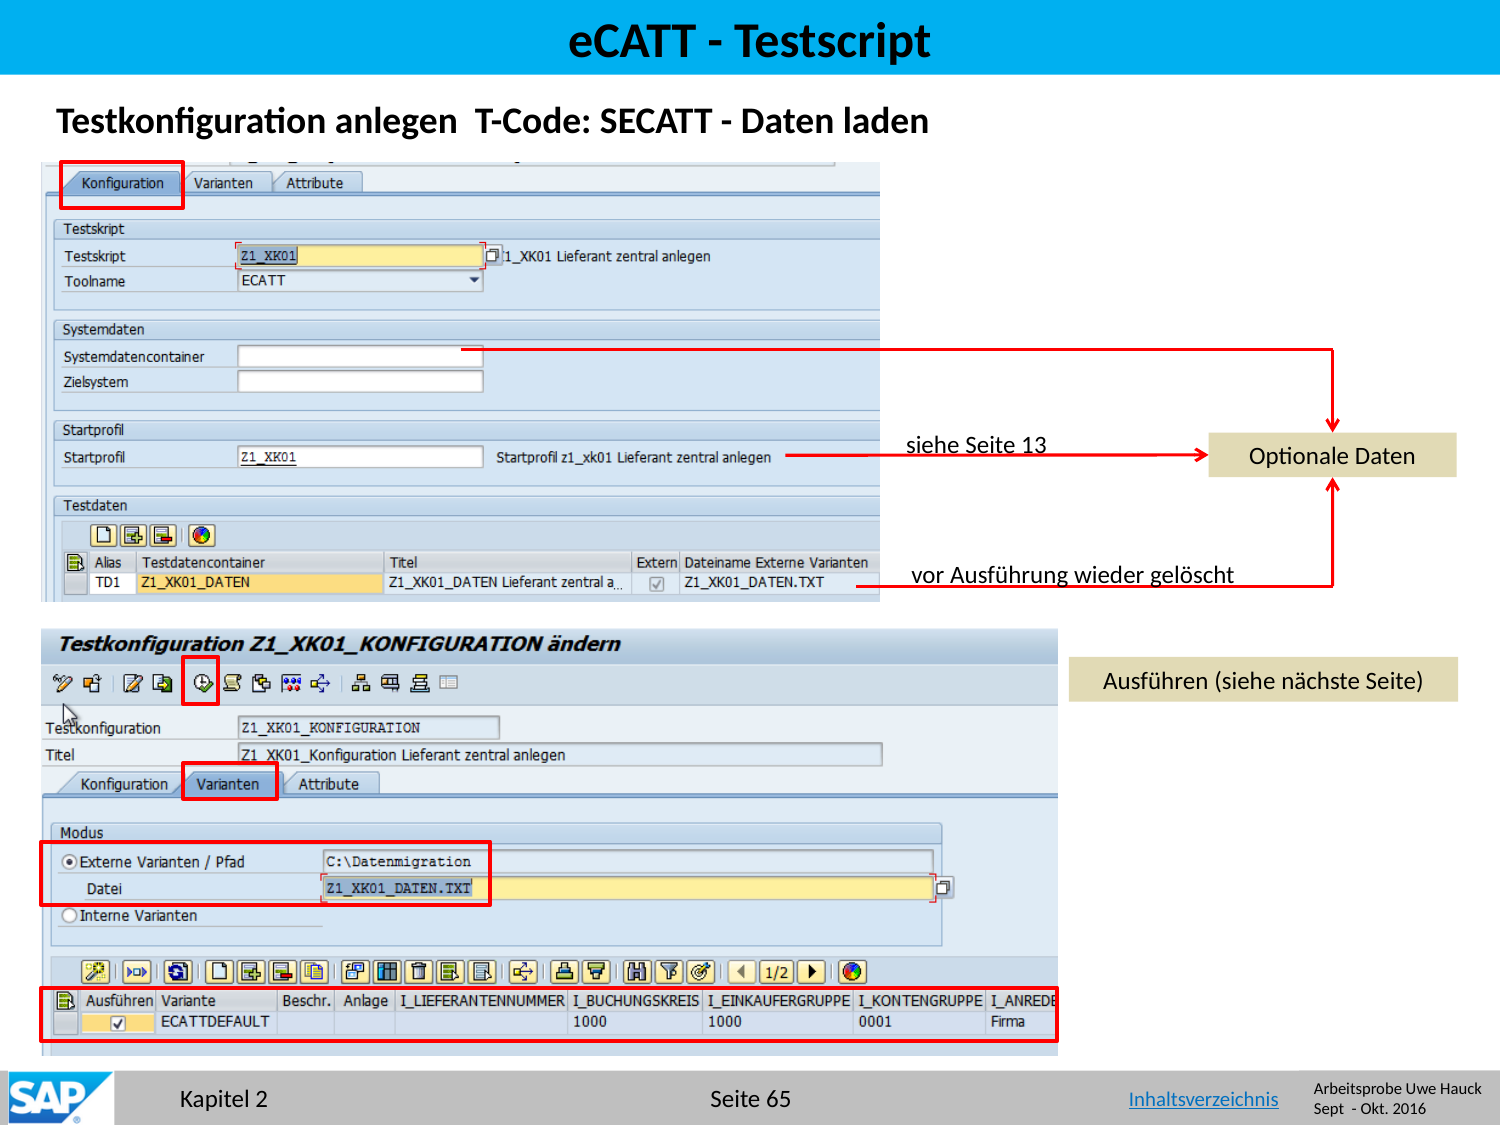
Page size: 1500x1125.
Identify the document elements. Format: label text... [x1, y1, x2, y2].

text_box vor Ausführung wieder gelöscht [896, 550, 1328, 585]
text_box [115, 1070, 1299, 1125]
text_box siehe Seite 13 [891, 420, 1174, 454]
picture [41, 162, 881, 602]
text_box Testkonfiguration anlegen T-Code: SECATT - Daten laden [41, 88, 1500, 149]
text_box Optionale Daten [1208, 432, 1457, 478]
text_box Inhaltsverzeichnis [1106, 1078, 1299, 1118]
text_box Ausführen (siehe nächste Seite) [1068, 656, 1459, 702]
text_box eCATT - Testscript [0, 0, 1500, 75]
text_box [0, 1070, 6, 1125]
text_box Arbeitsprobe Uwe Hauck Sept - Okt. 2016 [1299, 1070, 1500, 1125]
text_box Kapitel 2 Seite 65 [165, 1075, 1105, 1120]
picture [41, 627, 1058, 1056]
picture [7, 1070, 115, 1125]
